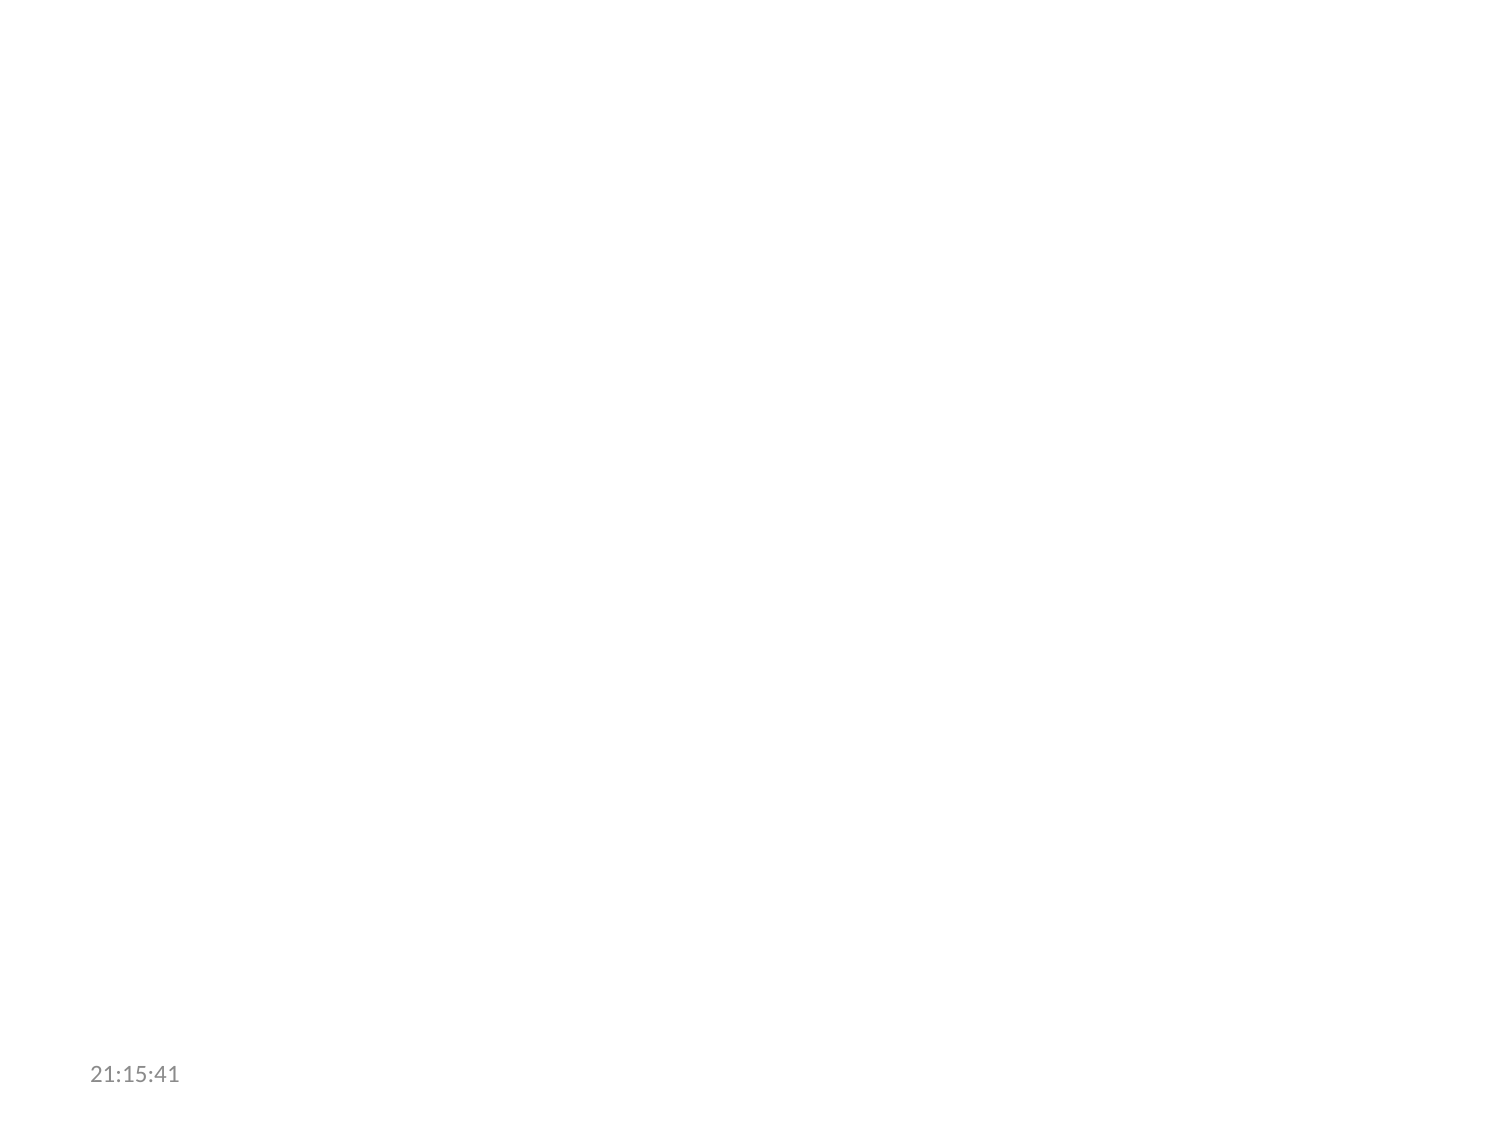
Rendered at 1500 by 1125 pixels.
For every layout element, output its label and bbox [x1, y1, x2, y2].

slide_number [75, 1042, 425, 1103]
